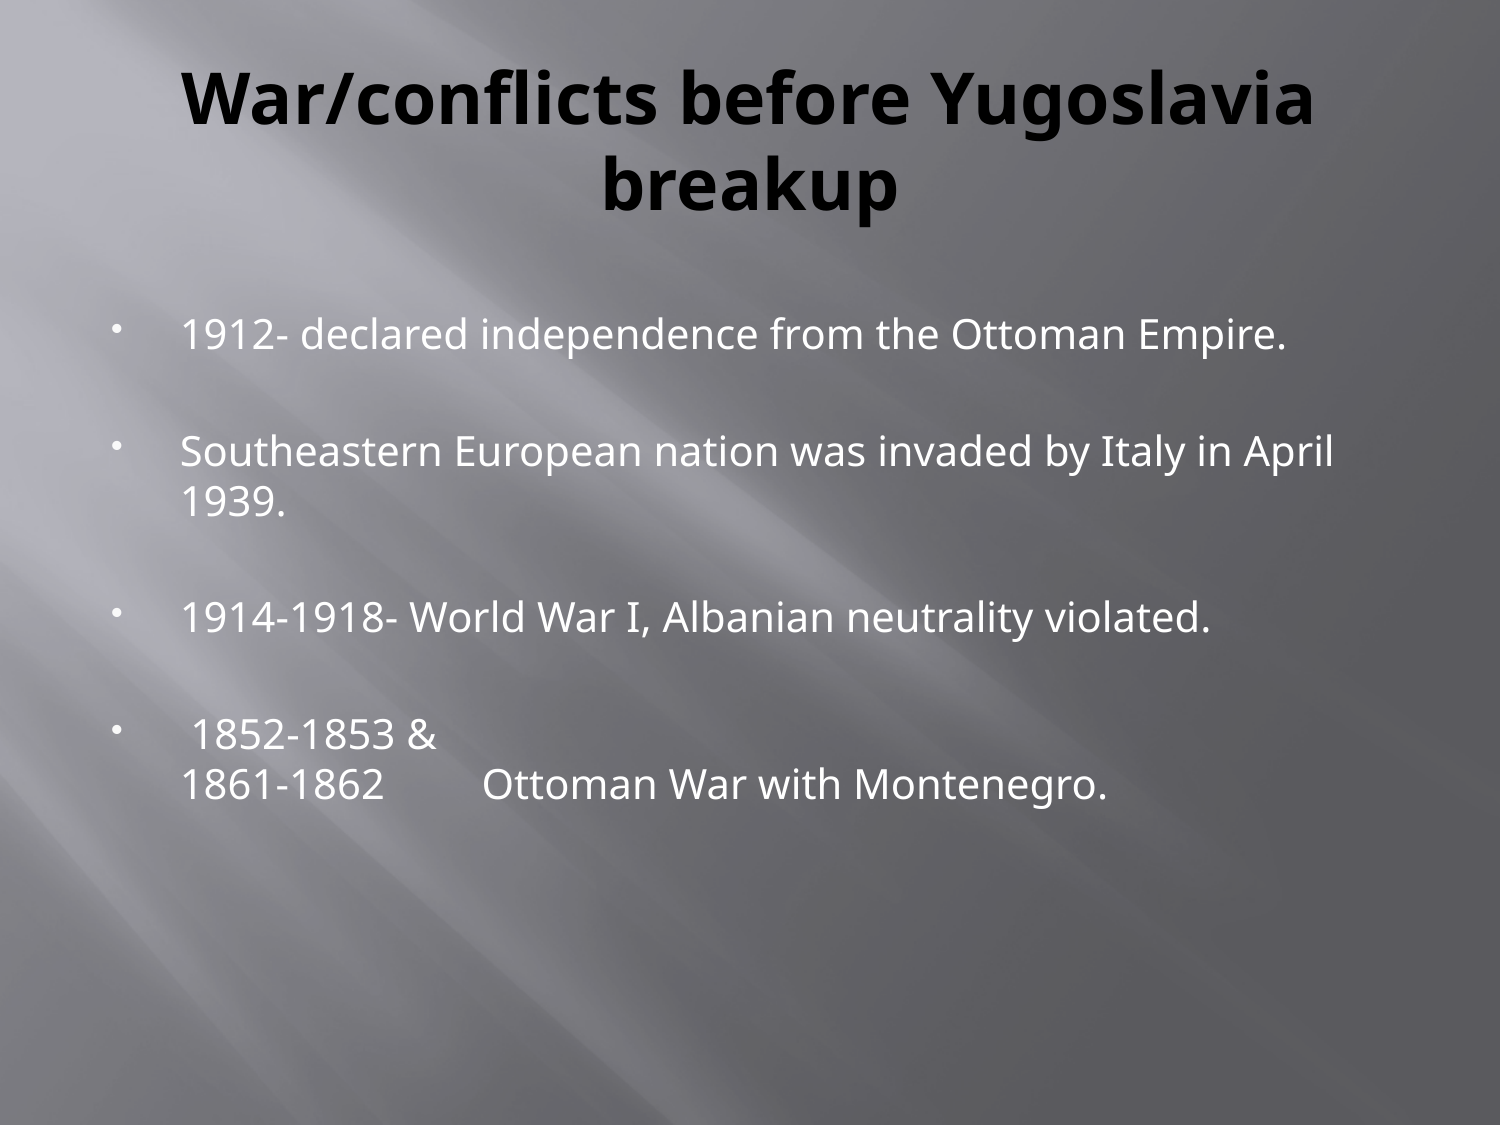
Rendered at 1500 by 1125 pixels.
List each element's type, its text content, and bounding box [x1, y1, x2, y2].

list 1912- declared independence from the Ottoman Empire. Southeastern European nation was invaded by Italy in April 1939. 1914-1918- World War I, Albanian neutrality violated. 1852-1853 & 1861-1862 Ottoman War with Montenegro. [75, 299, 1425, 975]
title War/conflicts before Yugoslavia breakup [75, 45, 1425, 233]
